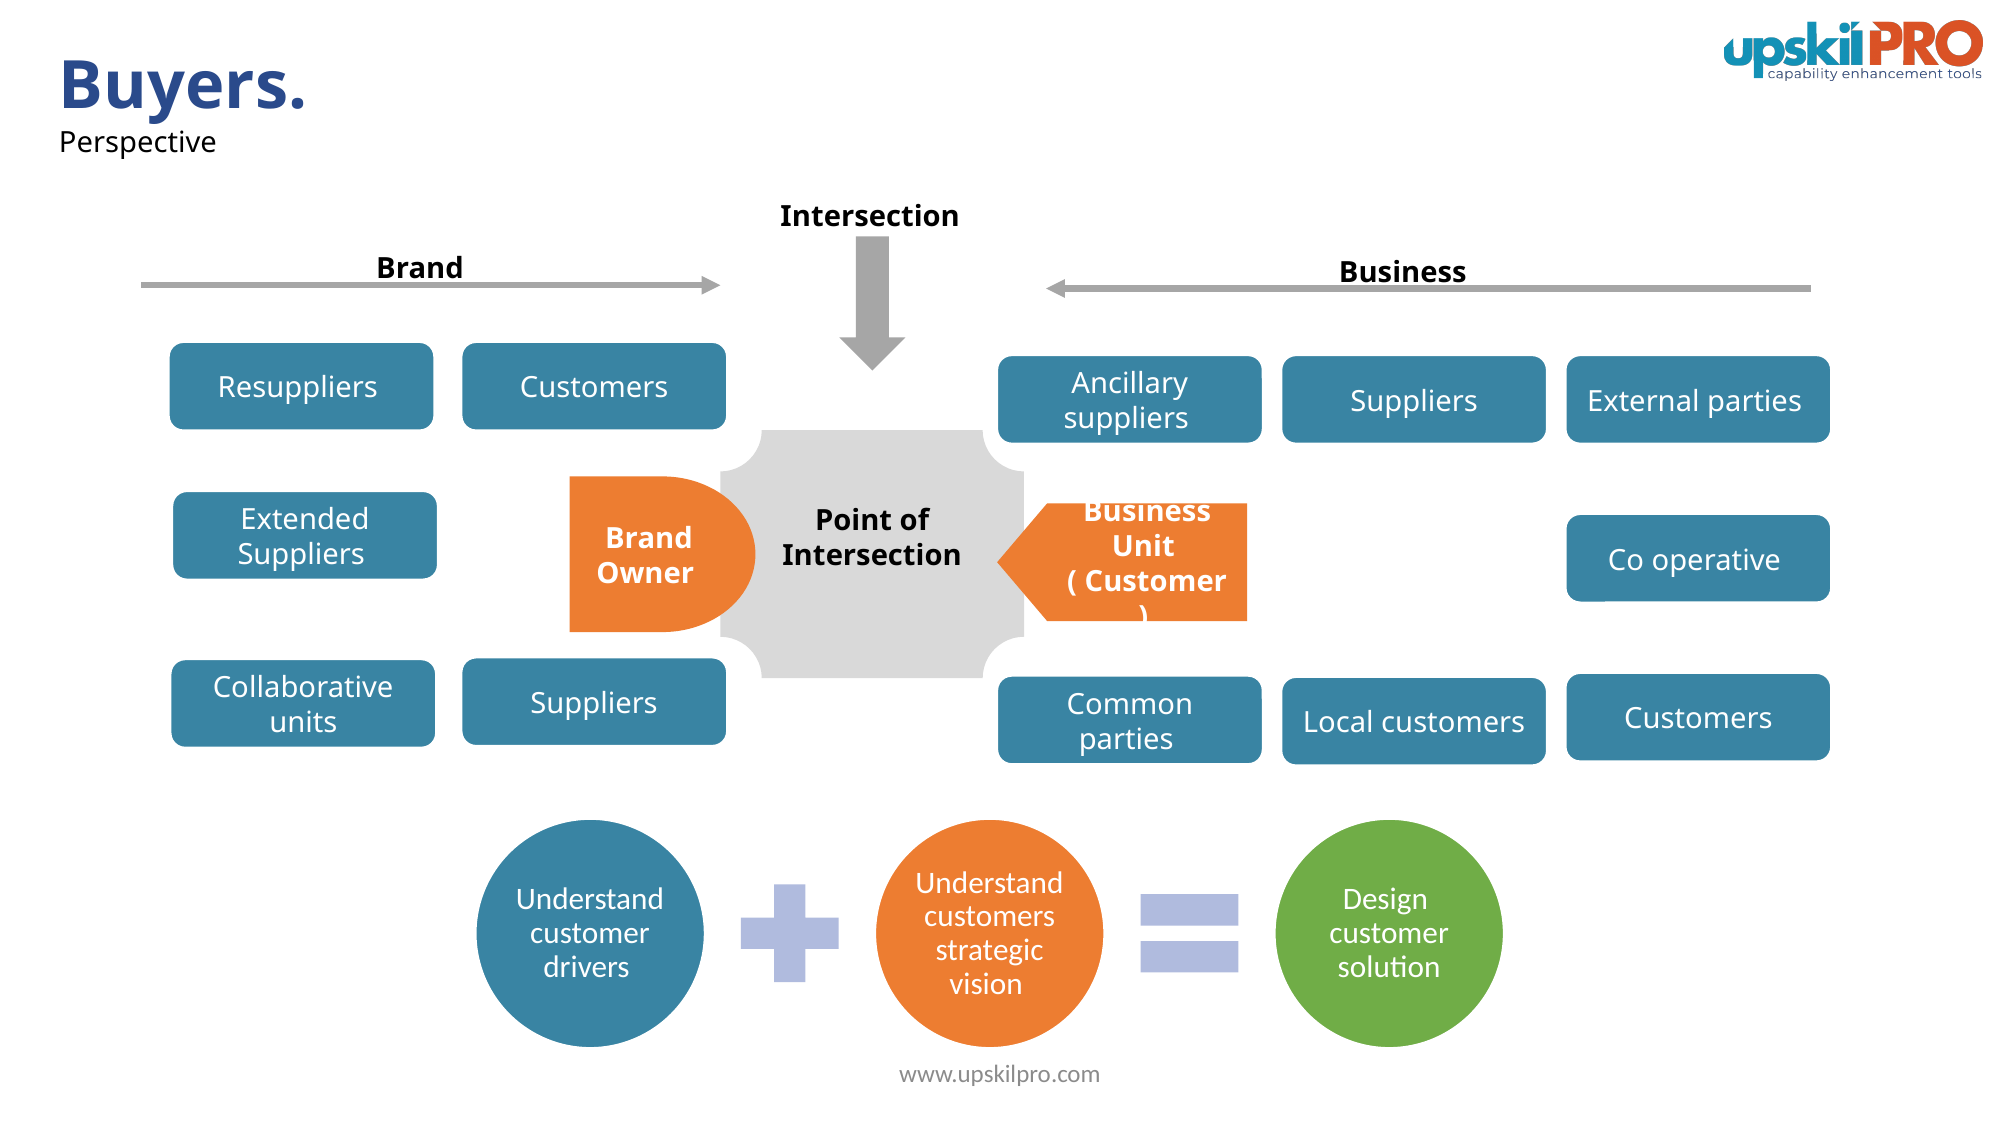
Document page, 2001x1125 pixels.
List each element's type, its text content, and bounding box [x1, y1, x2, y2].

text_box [168, 371, 756, 748]
text_box Point of Intersection [756, 430, 997, 679]
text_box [141, 189, 1811, 371]
footer www.upskilpro.com [662, 1049, 1338, 1103]
picture [1724, 20, 1983, 81]
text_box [997, 355, 1832, 766]
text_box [168, 818, 1811, 1049]
text_box Buyers. Perspective [44, 34, 1097, 167]
